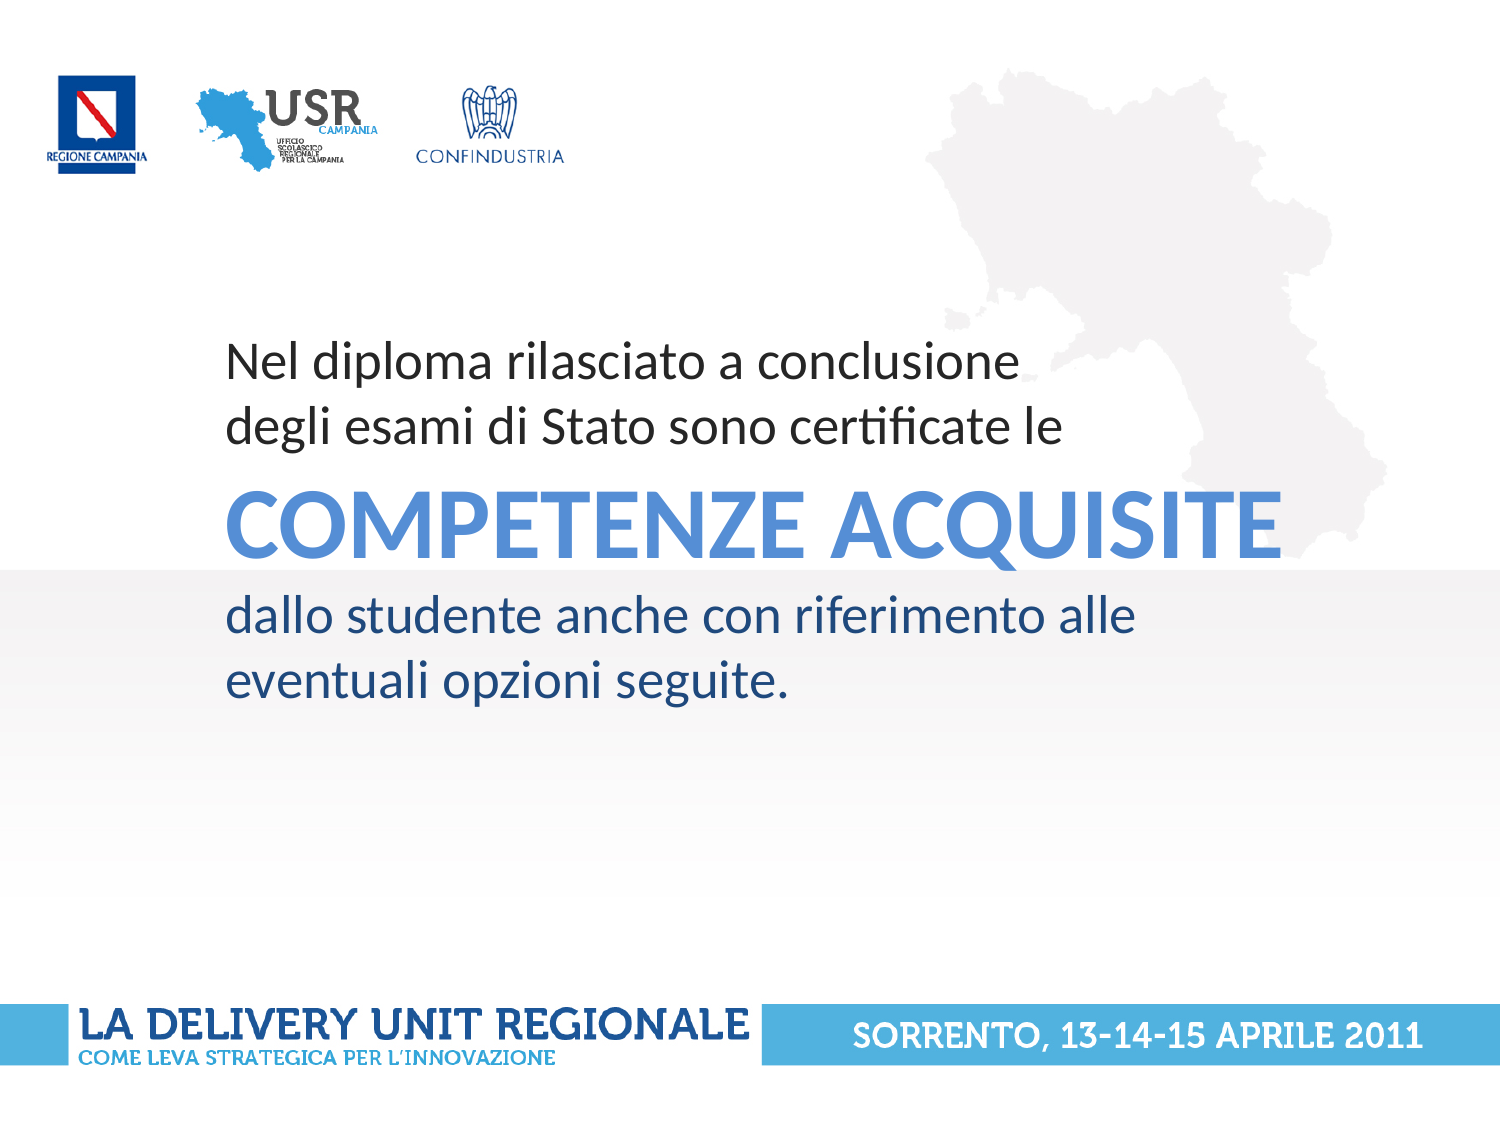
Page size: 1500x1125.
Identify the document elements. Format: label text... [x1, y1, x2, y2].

title Nel diploma rilasciato a conclusione degli esami di Stato sono certificate le competenze acquisite dallo studente anche con riferimento alle eventuali opzioni seguite. [225, 262, 1288, 766]
picture [0, 32, 1500, 1093]
